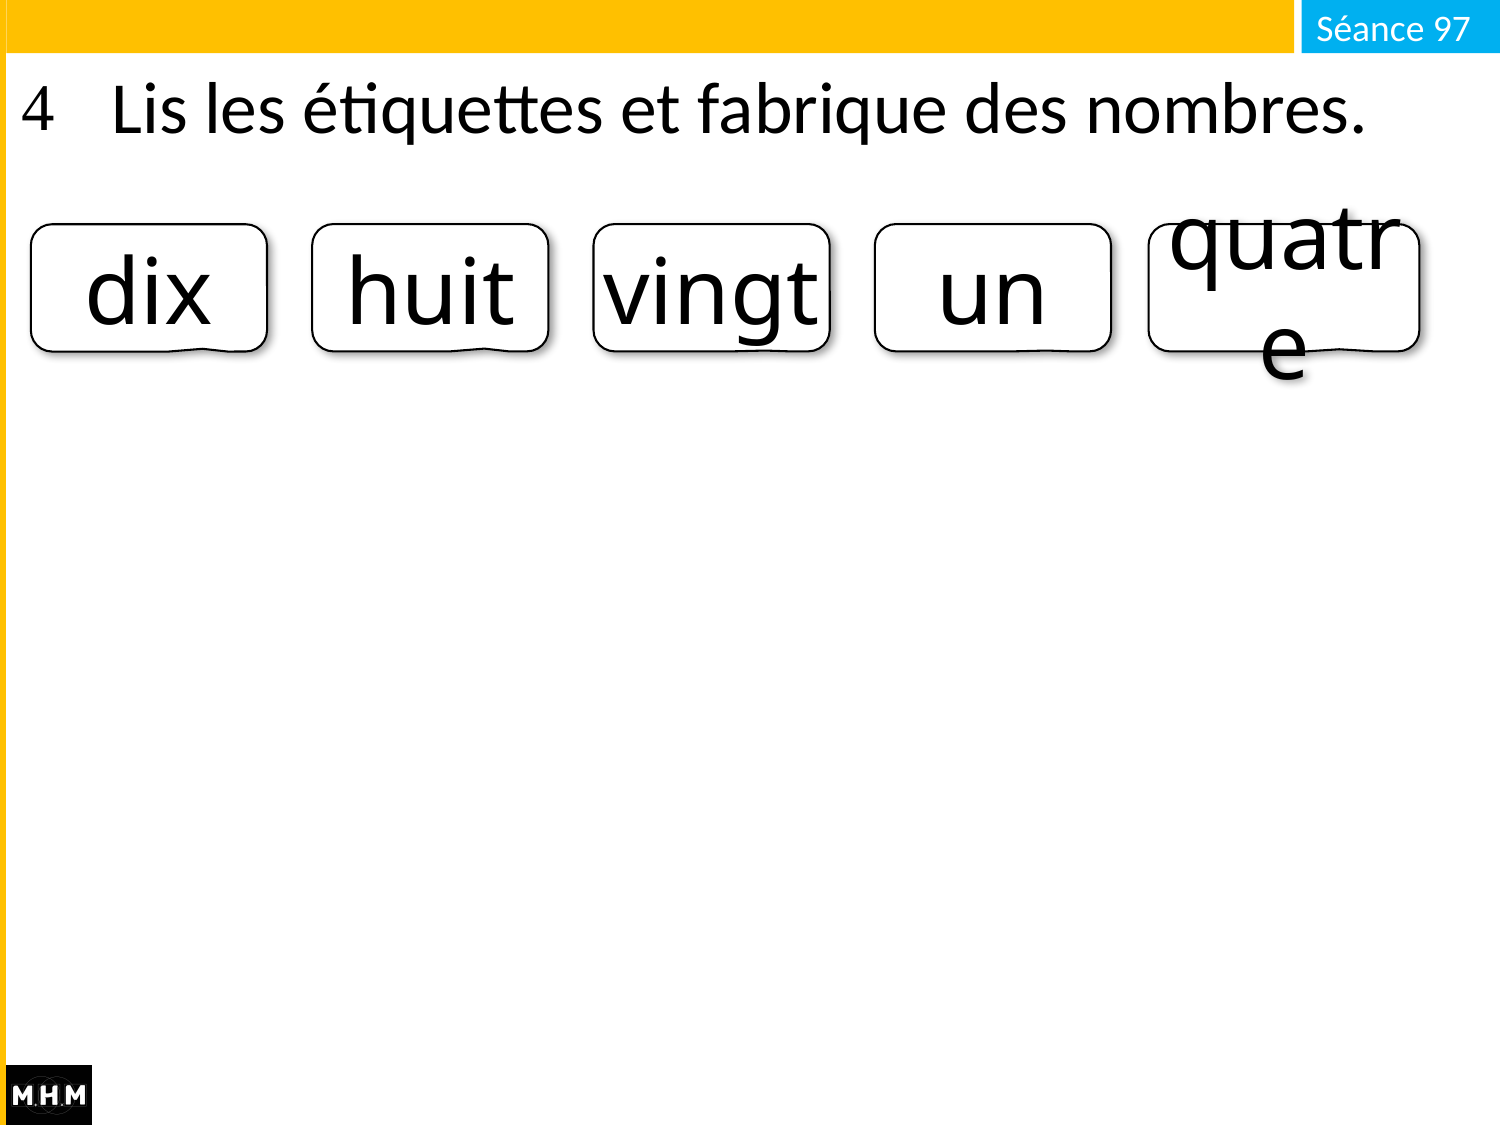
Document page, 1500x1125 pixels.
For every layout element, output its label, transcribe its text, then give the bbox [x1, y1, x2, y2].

picture [6, 1065, 92, 1125]
text_box vingt [592, 223, 831, 353]
text_box quatre [1147, 223, 1421, 353]
title Lis les étiquettes et fabrique des nombres. [96, 60, 1391, 160]
text_box dix [29, 223, 269, 353]
text_box un [873, 223, 1113, 353]
text_box huit [311, 223, 550, 353]
